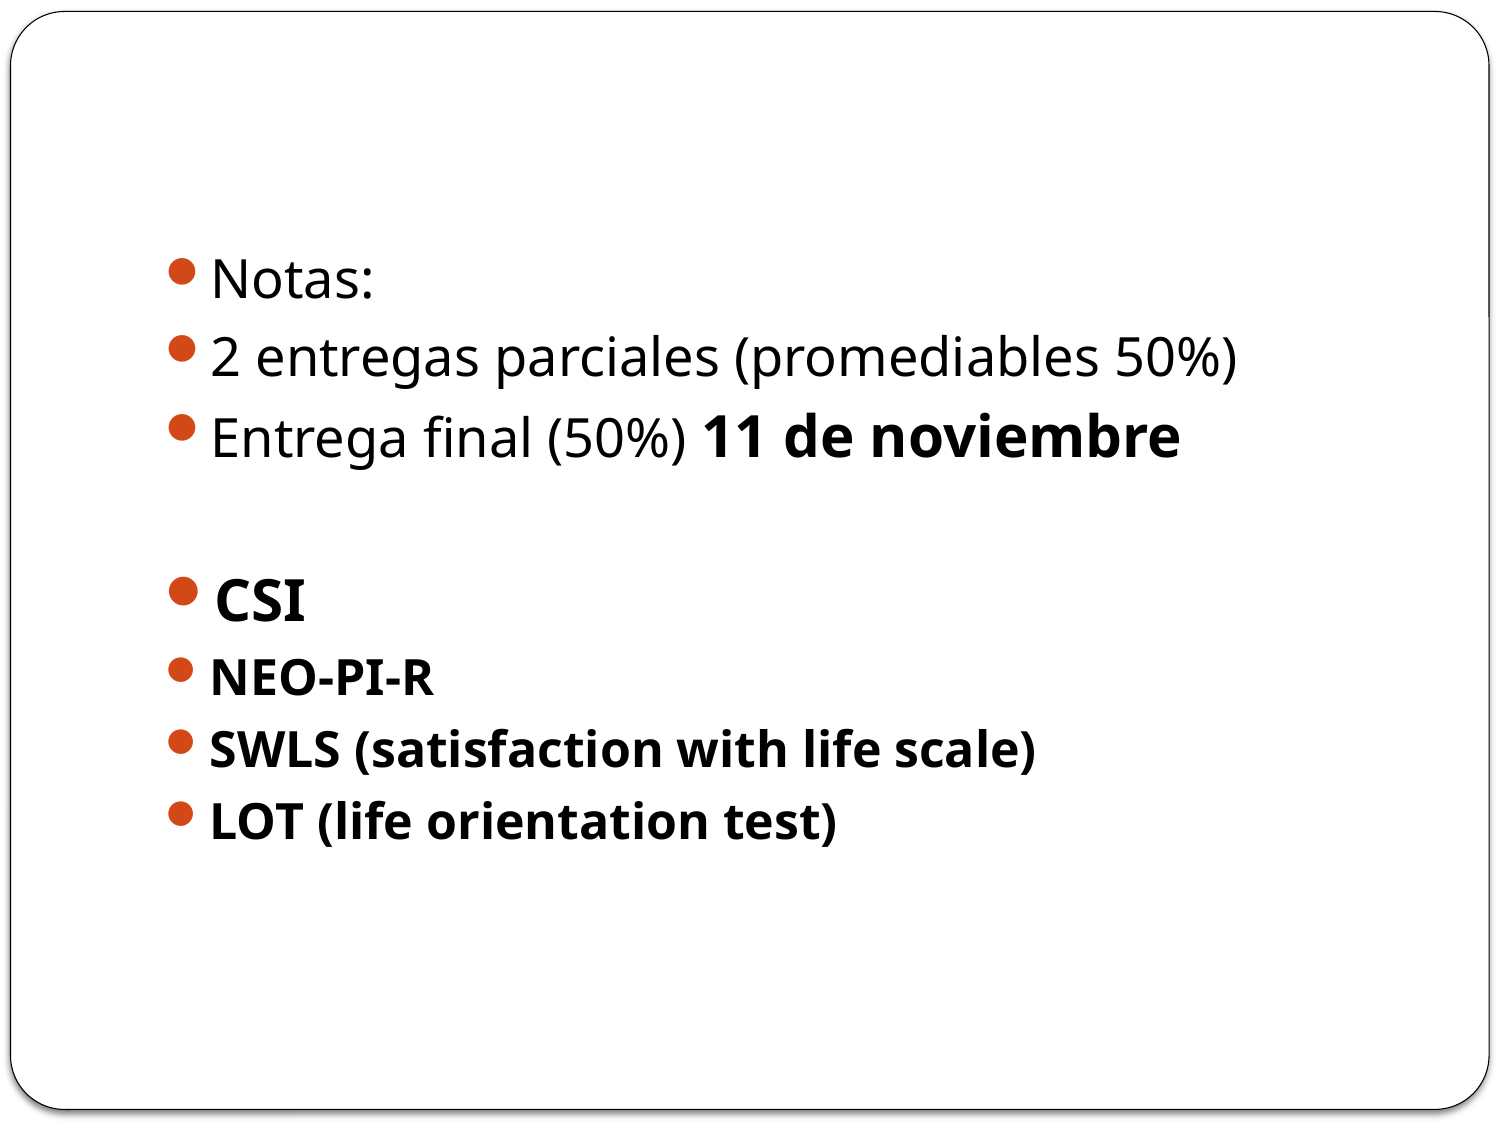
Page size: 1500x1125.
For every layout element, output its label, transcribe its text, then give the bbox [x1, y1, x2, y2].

list Notas: 2 entregas parciales (promediables 50%) Entrega final (50%) 11 de noviembre CSI NEO-PI-R SWLS (satisfaction with life scale) LOT (life orientation test) [150, 237, 1425, 988]
